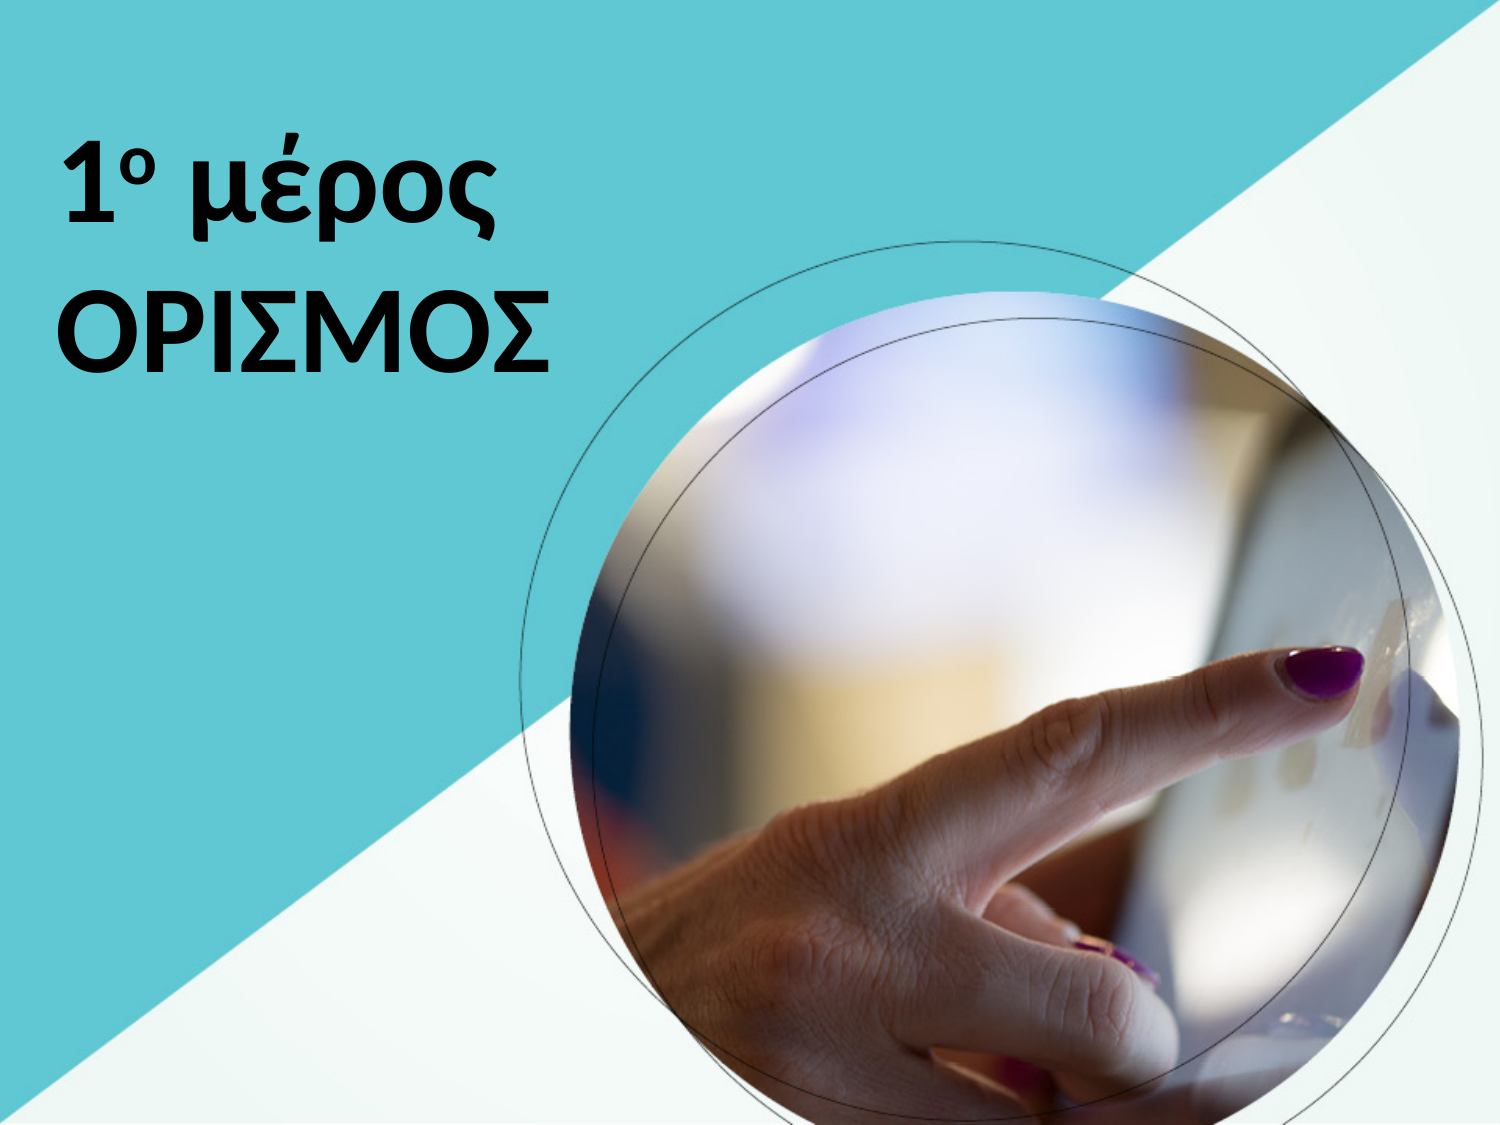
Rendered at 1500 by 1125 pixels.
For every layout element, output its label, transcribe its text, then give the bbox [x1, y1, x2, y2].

picture [0, 0, 1500, 1125]
text_box 1ο μέρος ΟΡΙΣΜΟΣ [40, 89, 1161, 405]
